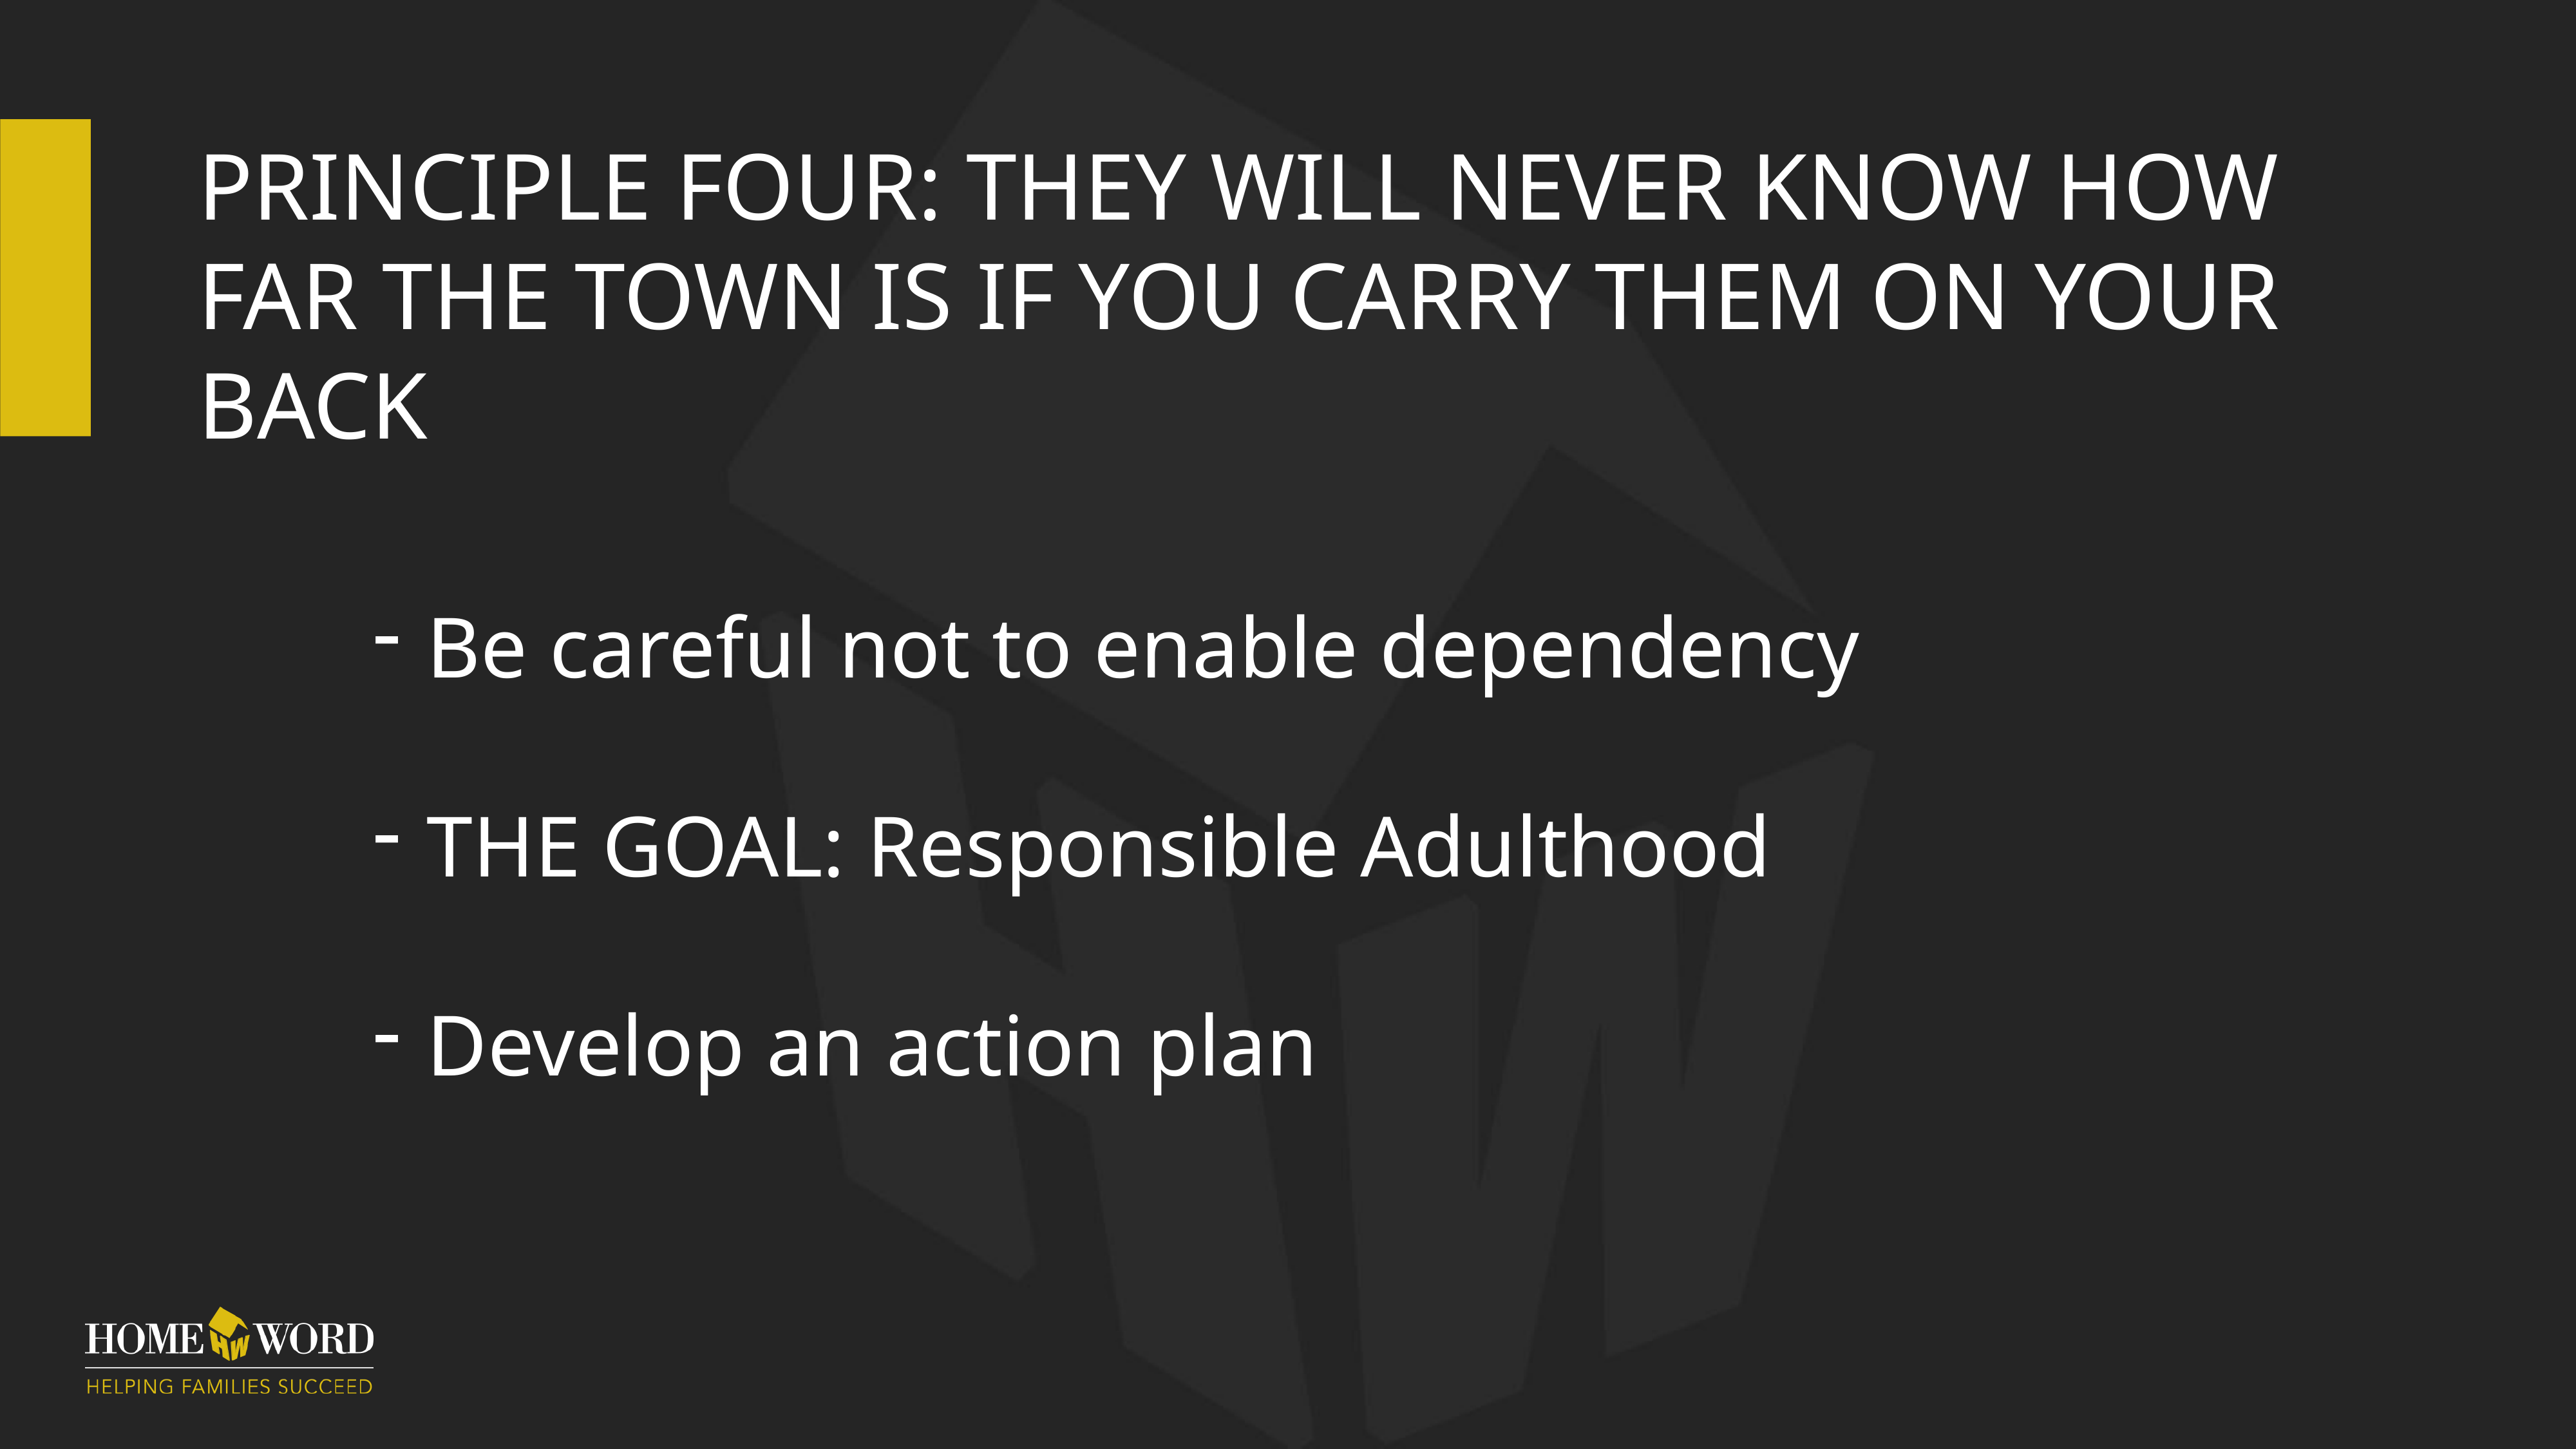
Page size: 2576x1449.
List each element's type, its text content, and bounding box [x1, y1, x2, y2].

text_box Be careful not to enable dependency THE GOAL: Responsible Adulthood Develop an action plan [368, 589, 2394, 1343]
title Principle Four: They Will Never Know How Far the Town is if You Carry them on Your Back [192, 120, 2324, 466]
picture [0, 0, 2576, 1449]
